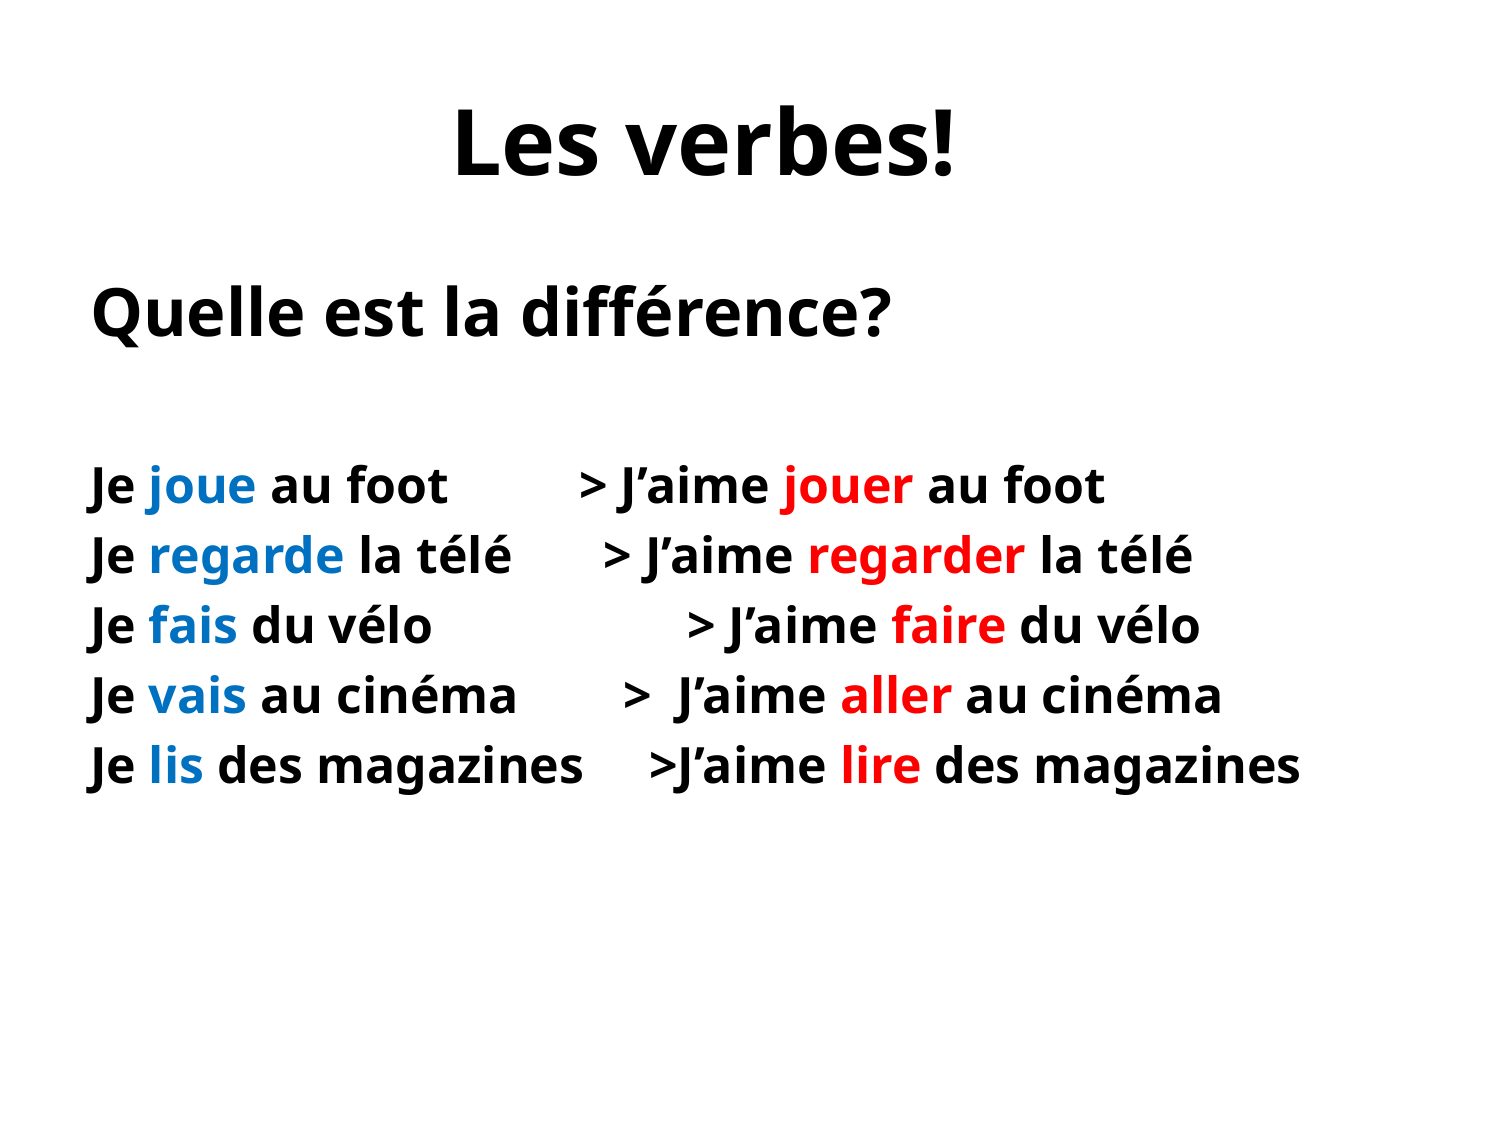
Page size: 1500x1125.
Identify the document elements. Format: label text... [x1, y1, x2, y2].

list Quelle est la différence? Je joue au foot > J’aime jouer au foot Je regarde la télé > J’aime regarder la télé Je fais du vélo > J’aime faire du vélo Je vais au cinéma > J’aime aller au cinéma Je lis des magazines >J’aime lire des magazines [75, 262, 1425, 1005]
title Les verbes! [75, 45, 1425, 233]
